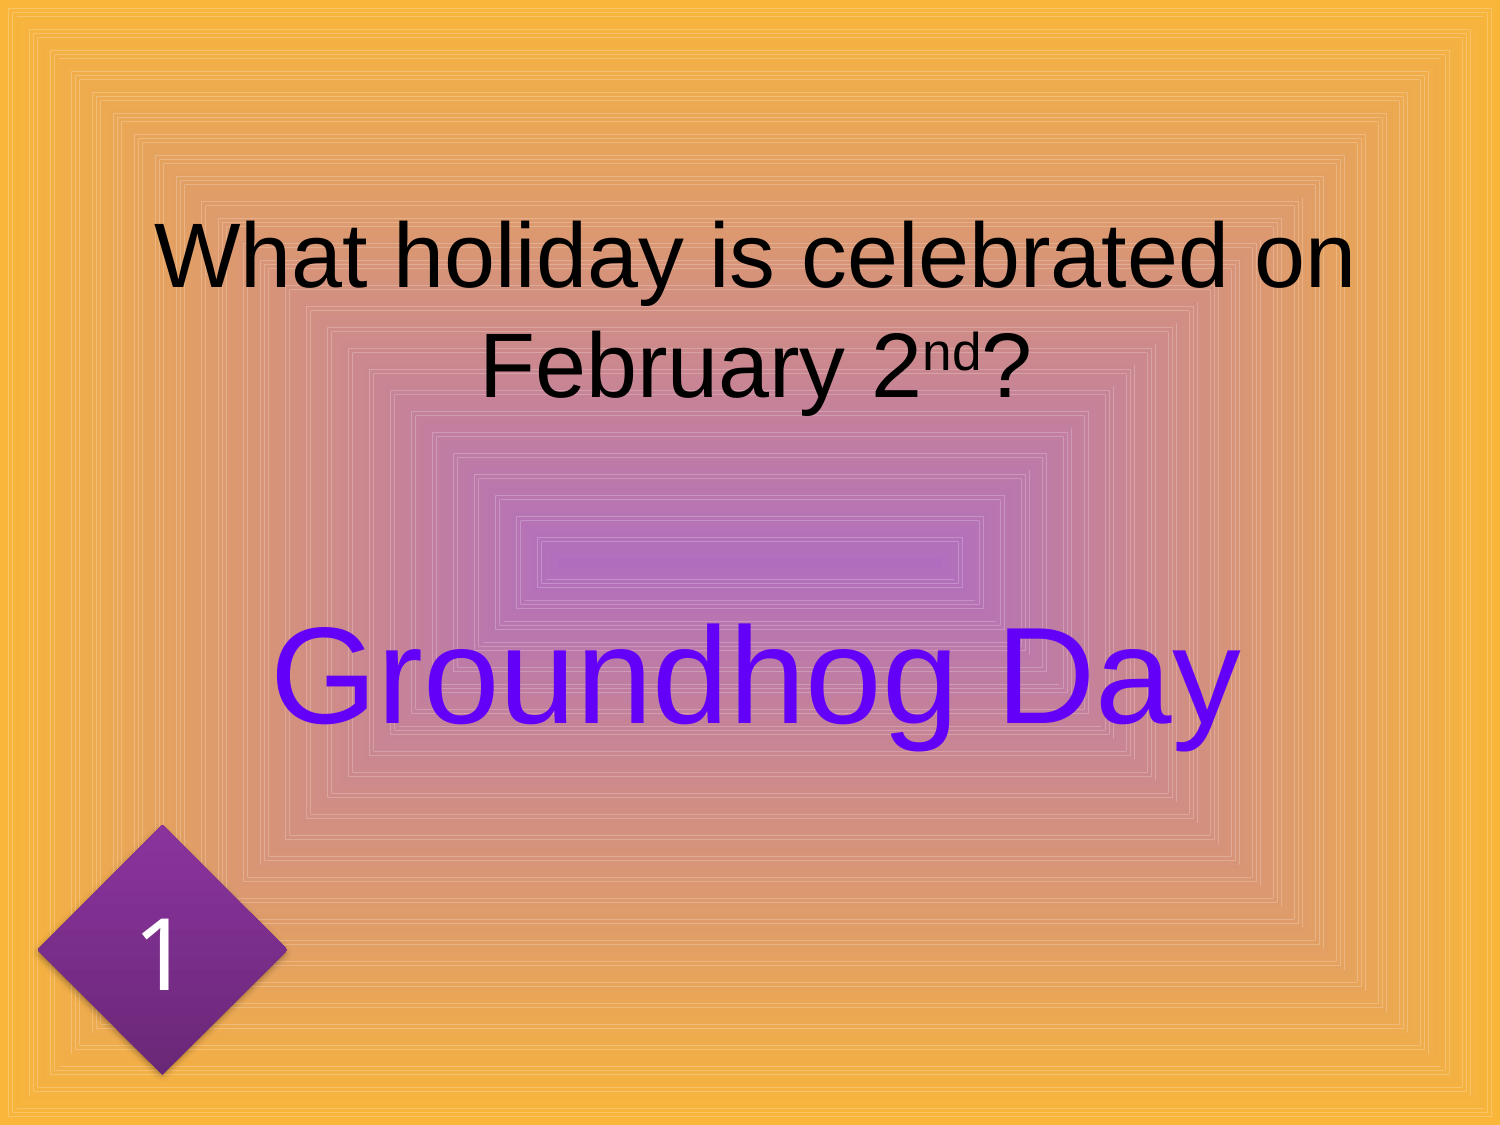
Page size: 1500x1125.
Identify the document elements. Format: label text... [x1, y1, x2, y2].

text_box Groundhog Day [112, 500, 1400, 838]
title What holiday is celebrated on February 2nd? [112, 137, 1401, 476]
text_box 1 [37, 838, 288, 1075]
